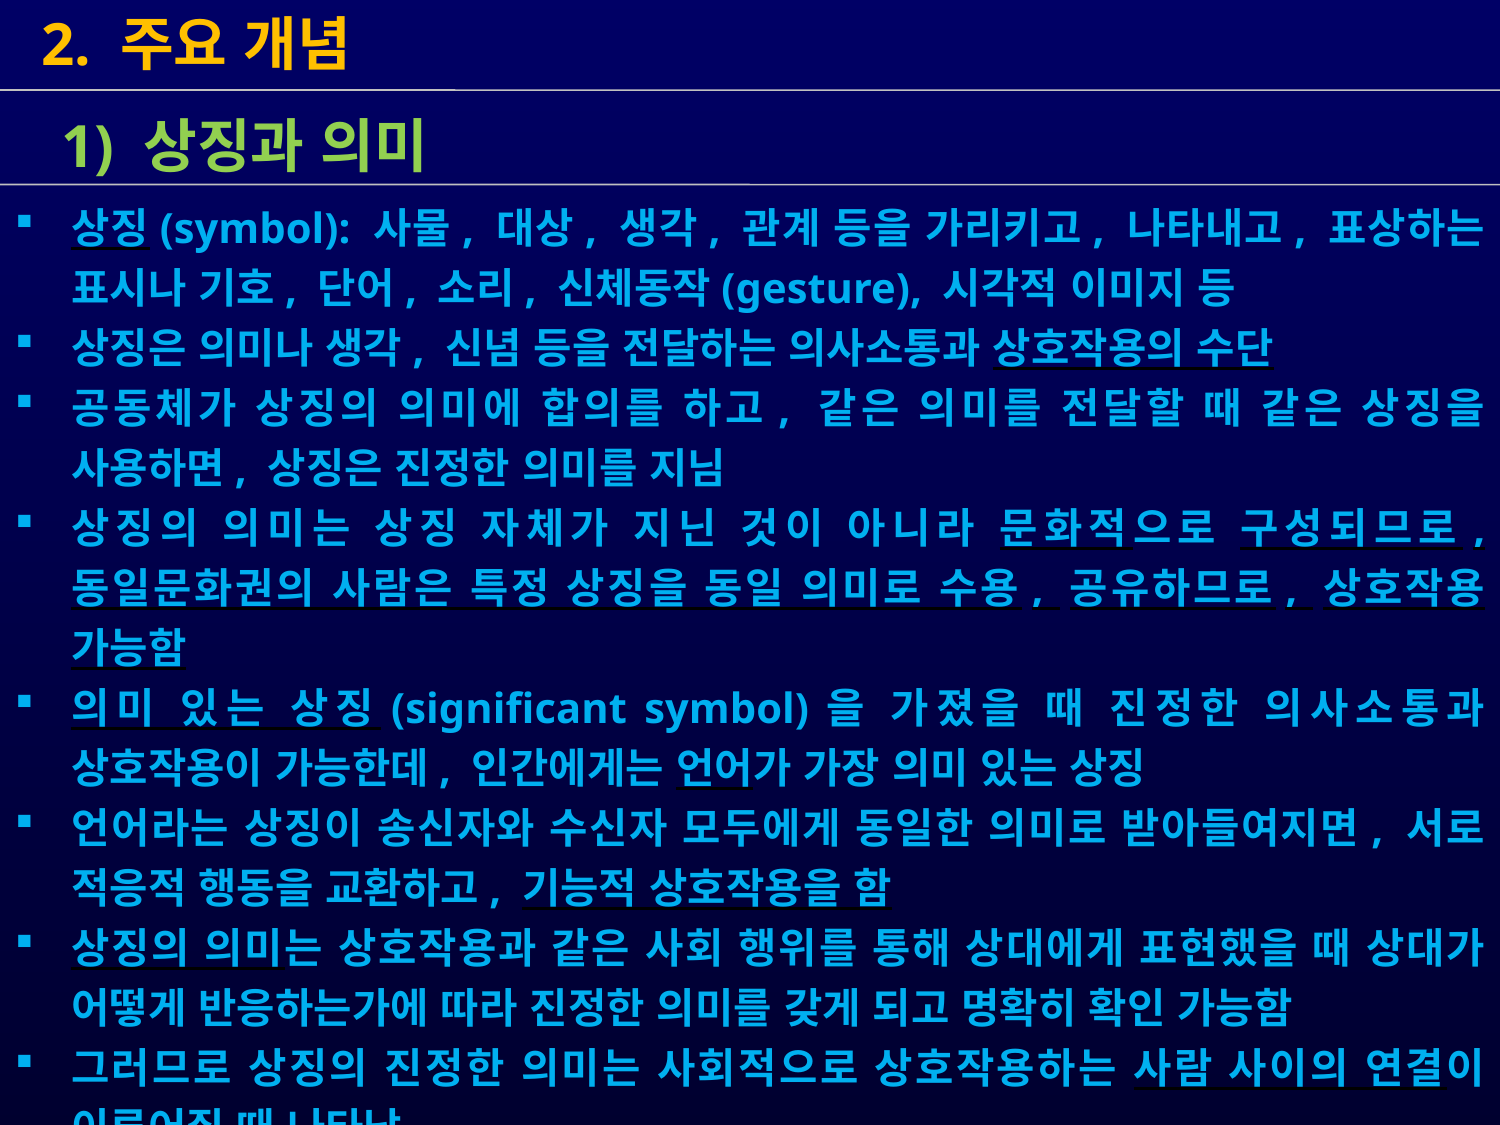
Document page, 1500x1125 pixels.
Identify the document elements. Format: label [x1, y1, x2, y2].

text_box [0, 0, 1500, 1101]
